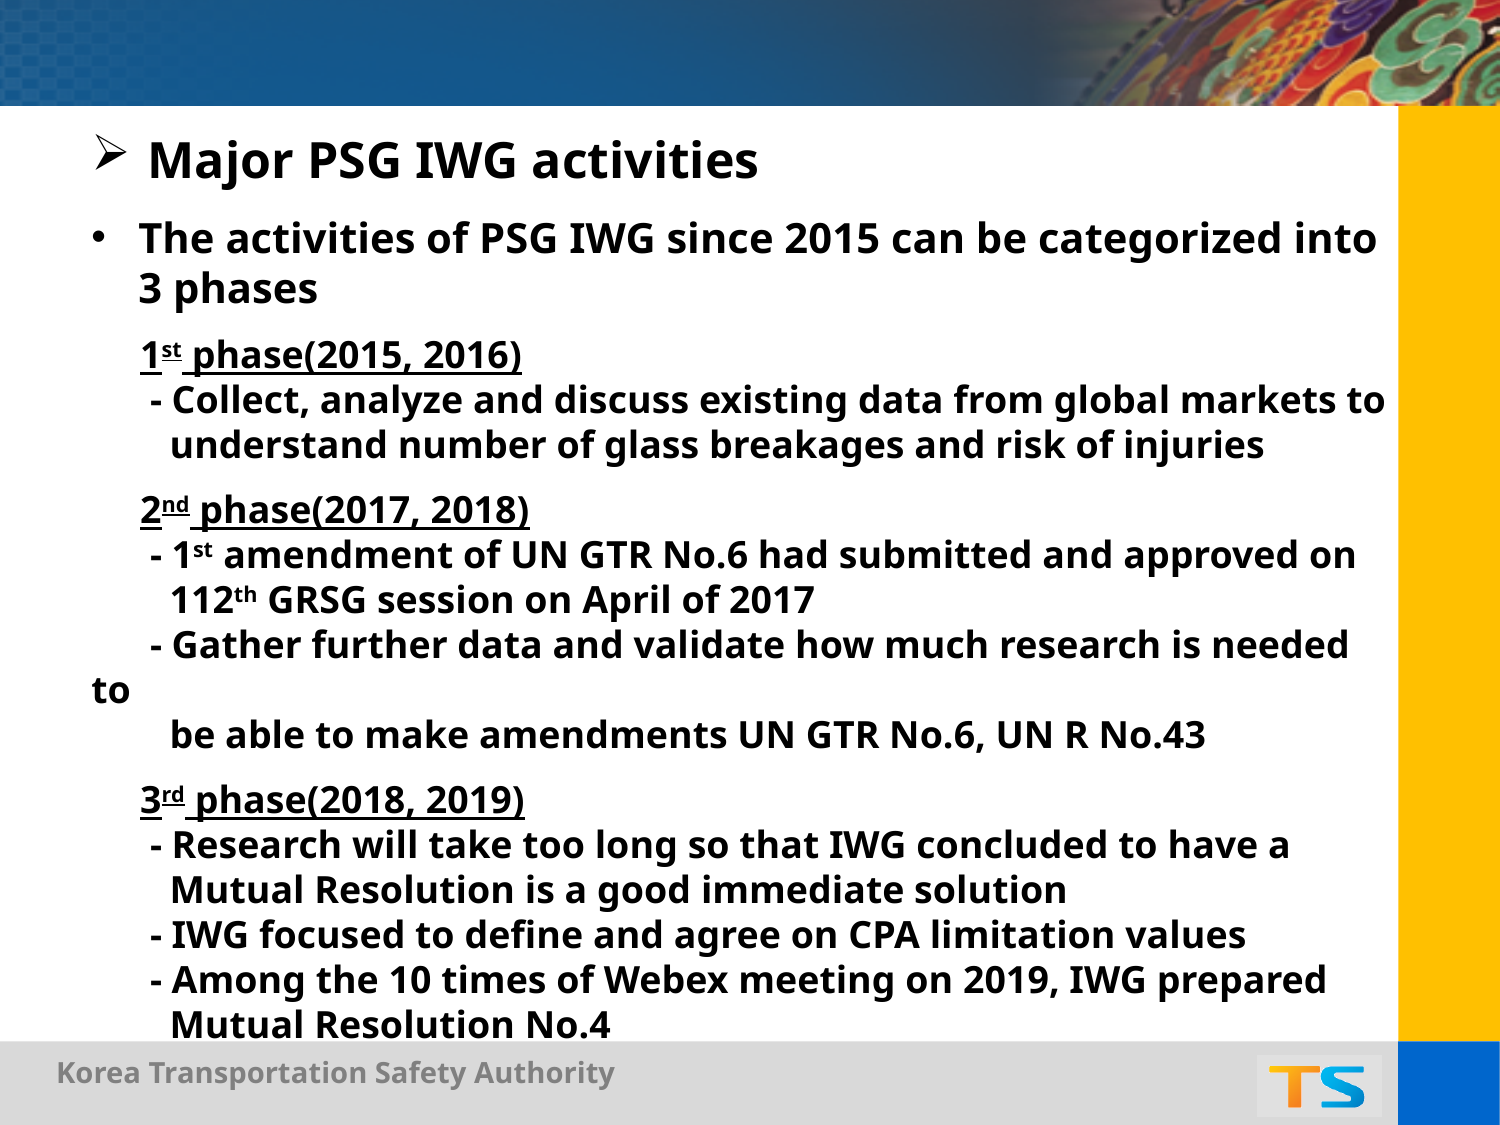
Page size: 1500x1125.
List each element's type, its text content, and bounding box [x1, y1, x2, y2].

text_box The activities of PSG IWG since 2015 can be categorized into 3 phases 1st phase(2015, 2016) - Collect, analyze and discuss existing data from global markets to understand number of glass breakages and risk of injuries 2nd phase(2017, 2018) - 1st amendment of UN GTR No.6 had submitted and approved on 112th GRSG session on April of 2017 - Gather further data and validate how much research is needed to be able to make amendments UN GTR No.6, UN R No.43 3rd phase(2018, 2019) - Research will take too long so that IWG concluded to have a Mutual Resolution is a good immediate solution - IWG focused to define and agree on CPA limitation values - Among the 10 times of Webex meeting on 2019, IWG prepared Mutual Resolution No.4 [76, 204, 1412, 1125]
text_box Major PSG IWG activities [76, 121, 788, 197]
picture [0, 0, 1500, 106]
